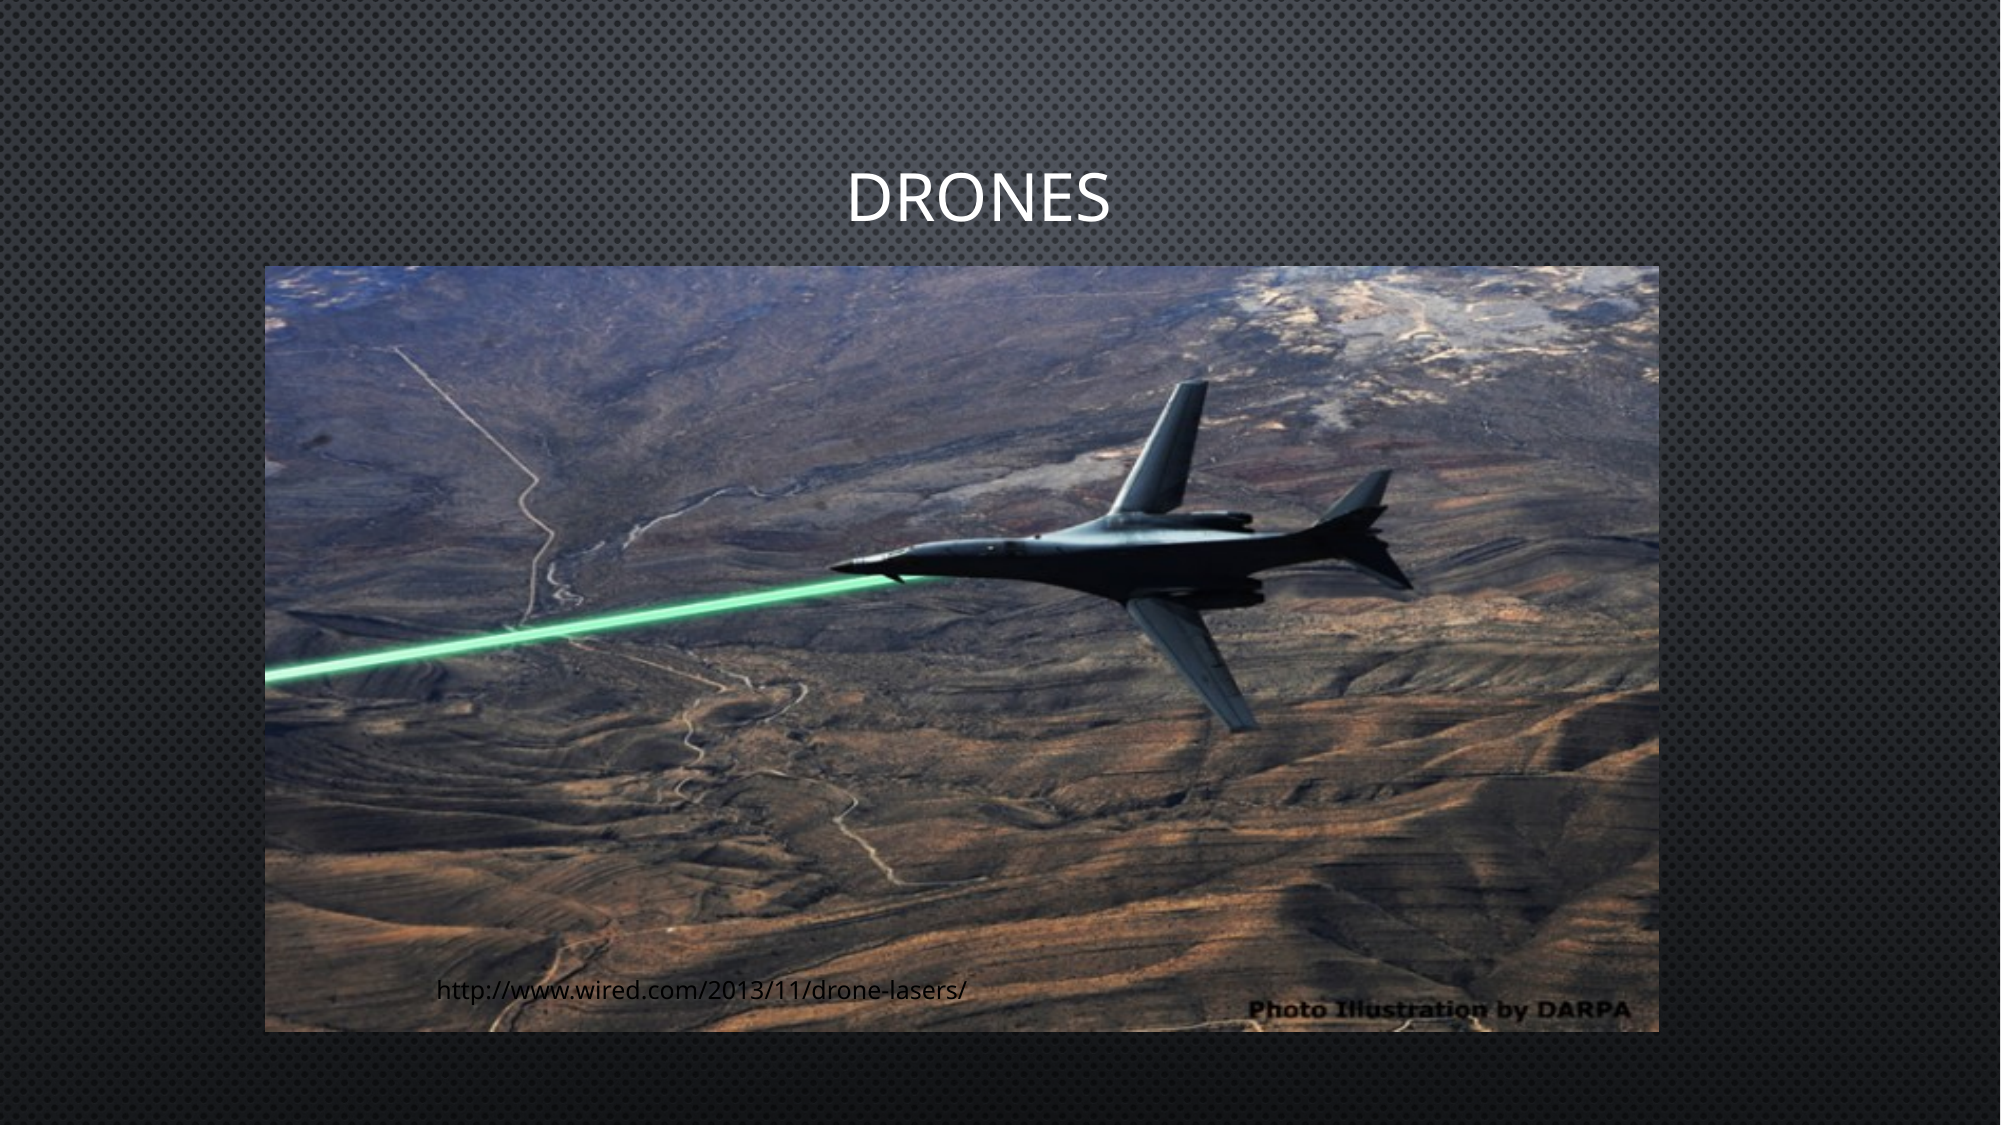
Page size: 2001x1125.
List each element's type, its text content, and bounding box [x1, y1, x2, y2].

title Drones [166, 38, 1792, 352]
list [265, 266, 1659, 1033]
